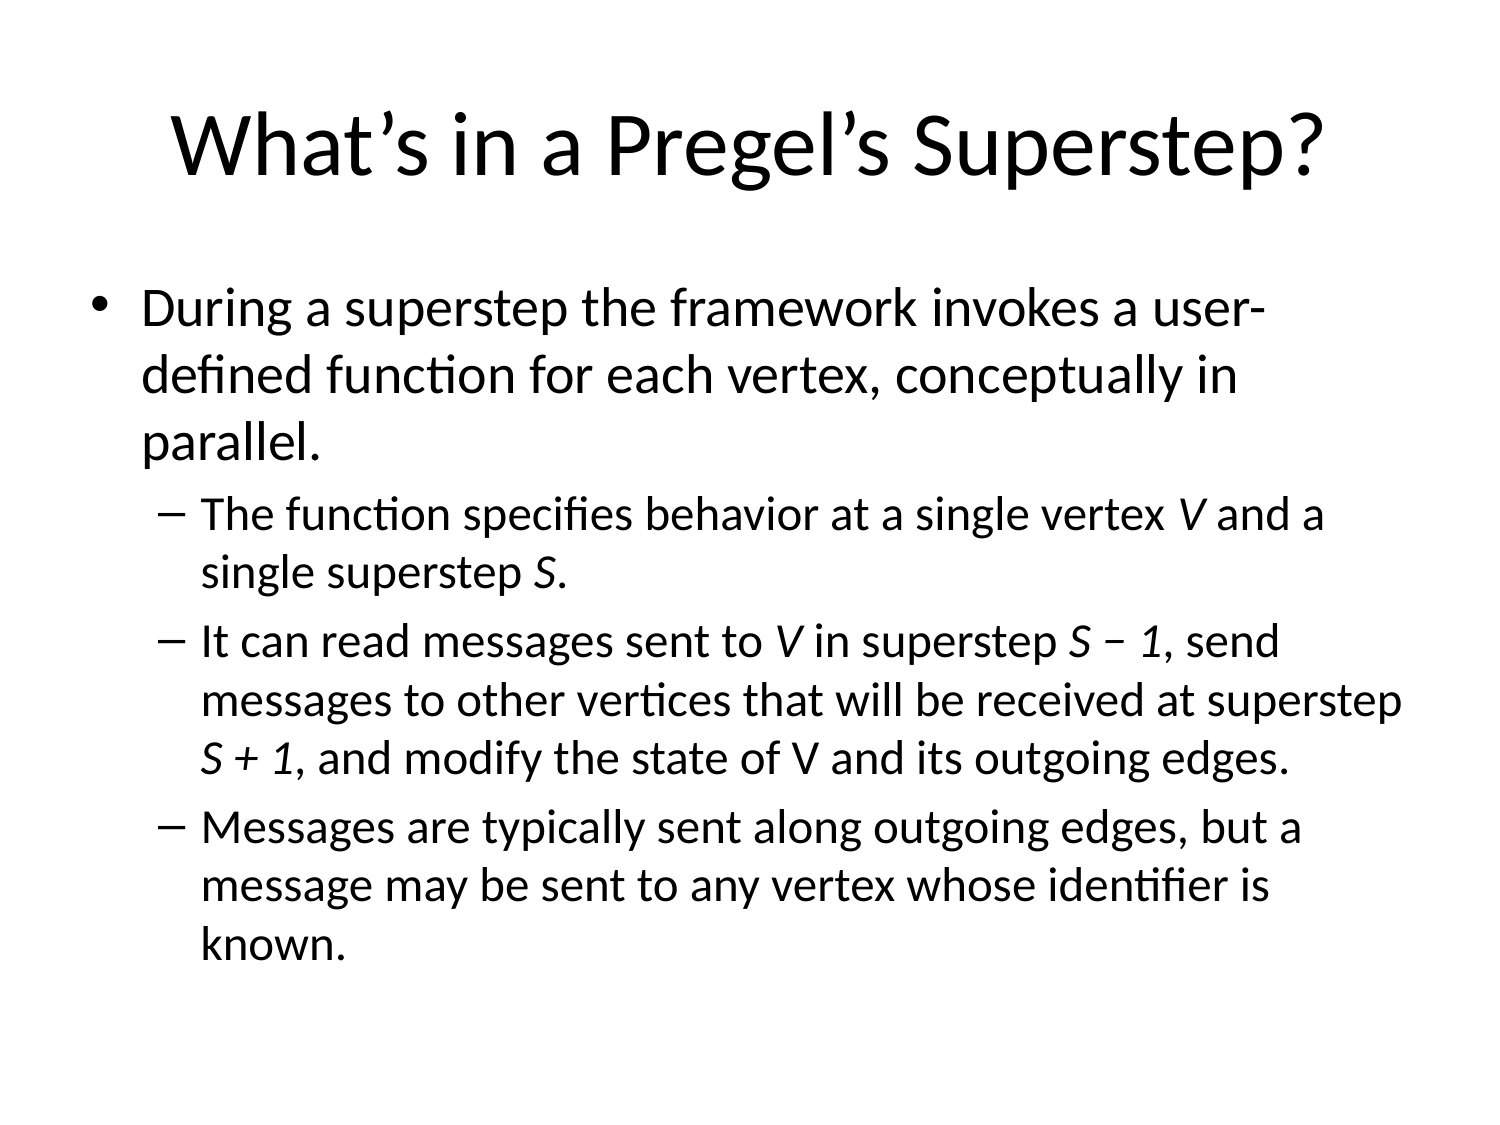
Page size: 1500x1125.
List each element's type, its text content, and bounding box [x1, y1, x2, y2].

list During a superstep the framework invokes a user-defined function for each vertex, conceptually in parallel. The function specifies behavior at a single vertex V and a single superstep S. It can read messages sent to V in superstep S − 1, send messages to other vertices that will be received at superstep S + 1, and modify the state of V and its outgoing edges. Messages are typically sent along outgoing edges, but a message may be sent to any vertex whose identifier is known. [75, 262, 1425, 1005]
title What’s in a Pregel’s Superstep? [75, 45, 1425, 233]
